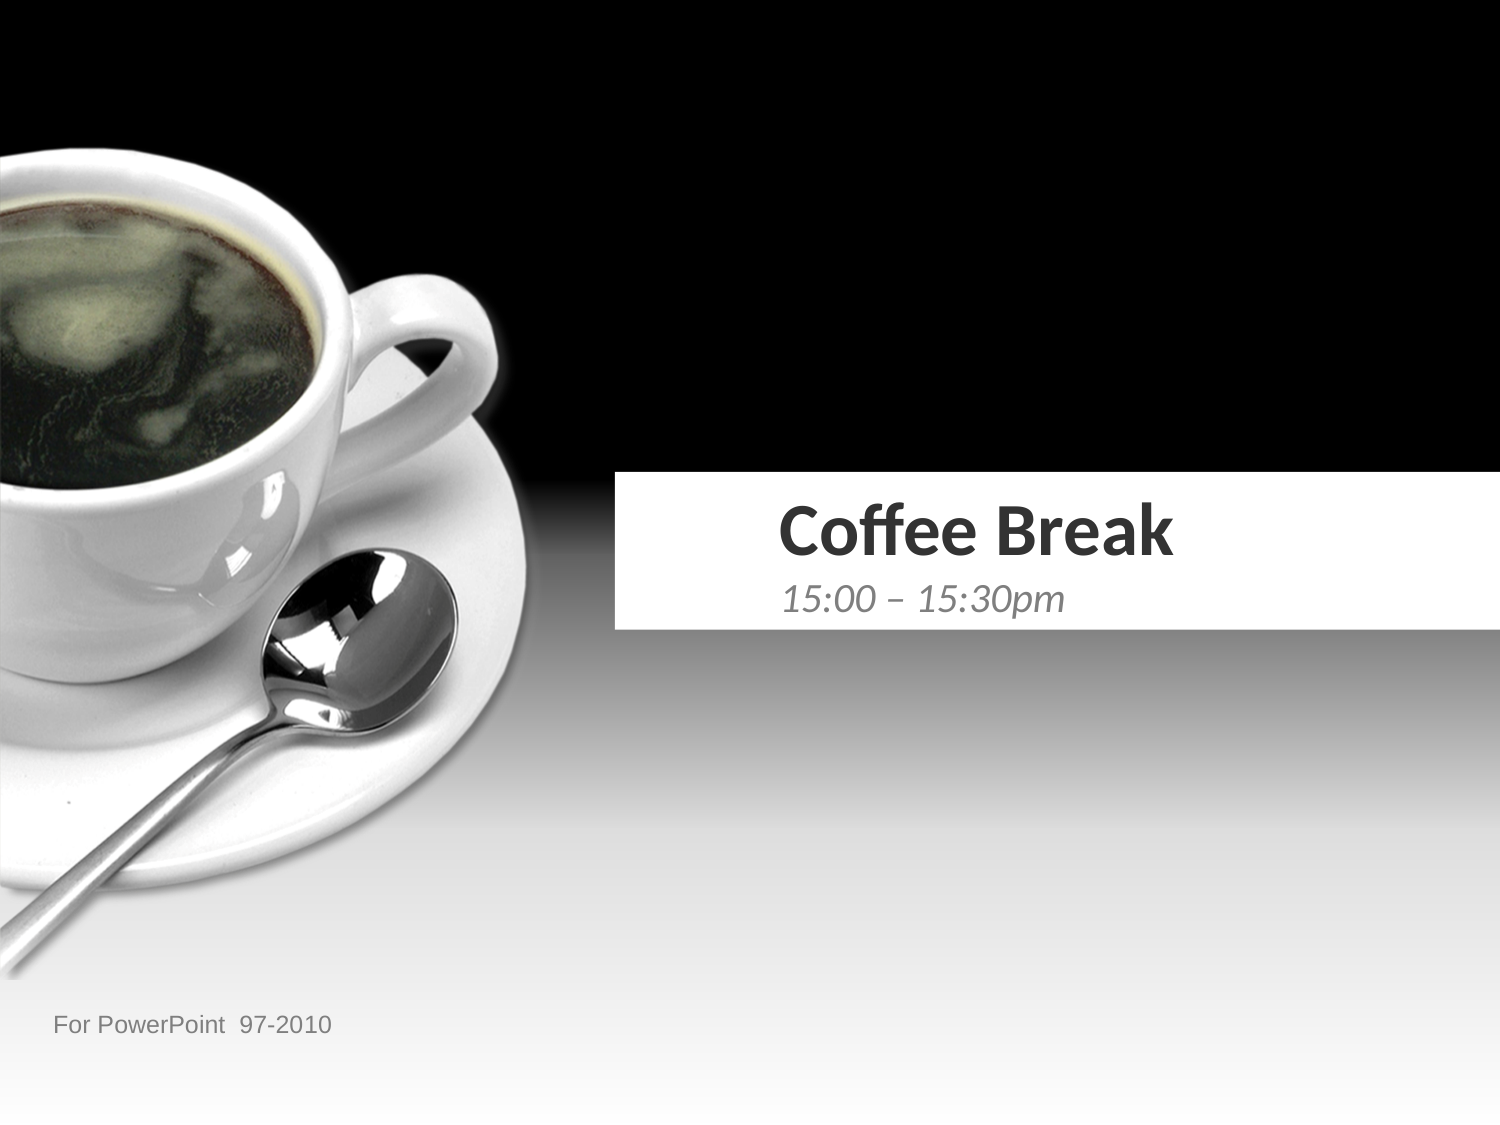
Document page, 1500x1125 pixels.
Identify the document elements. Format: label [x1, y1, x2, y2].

text_box [0, 0, 1500, 1125]
picture [0, 145, 545, 980]
